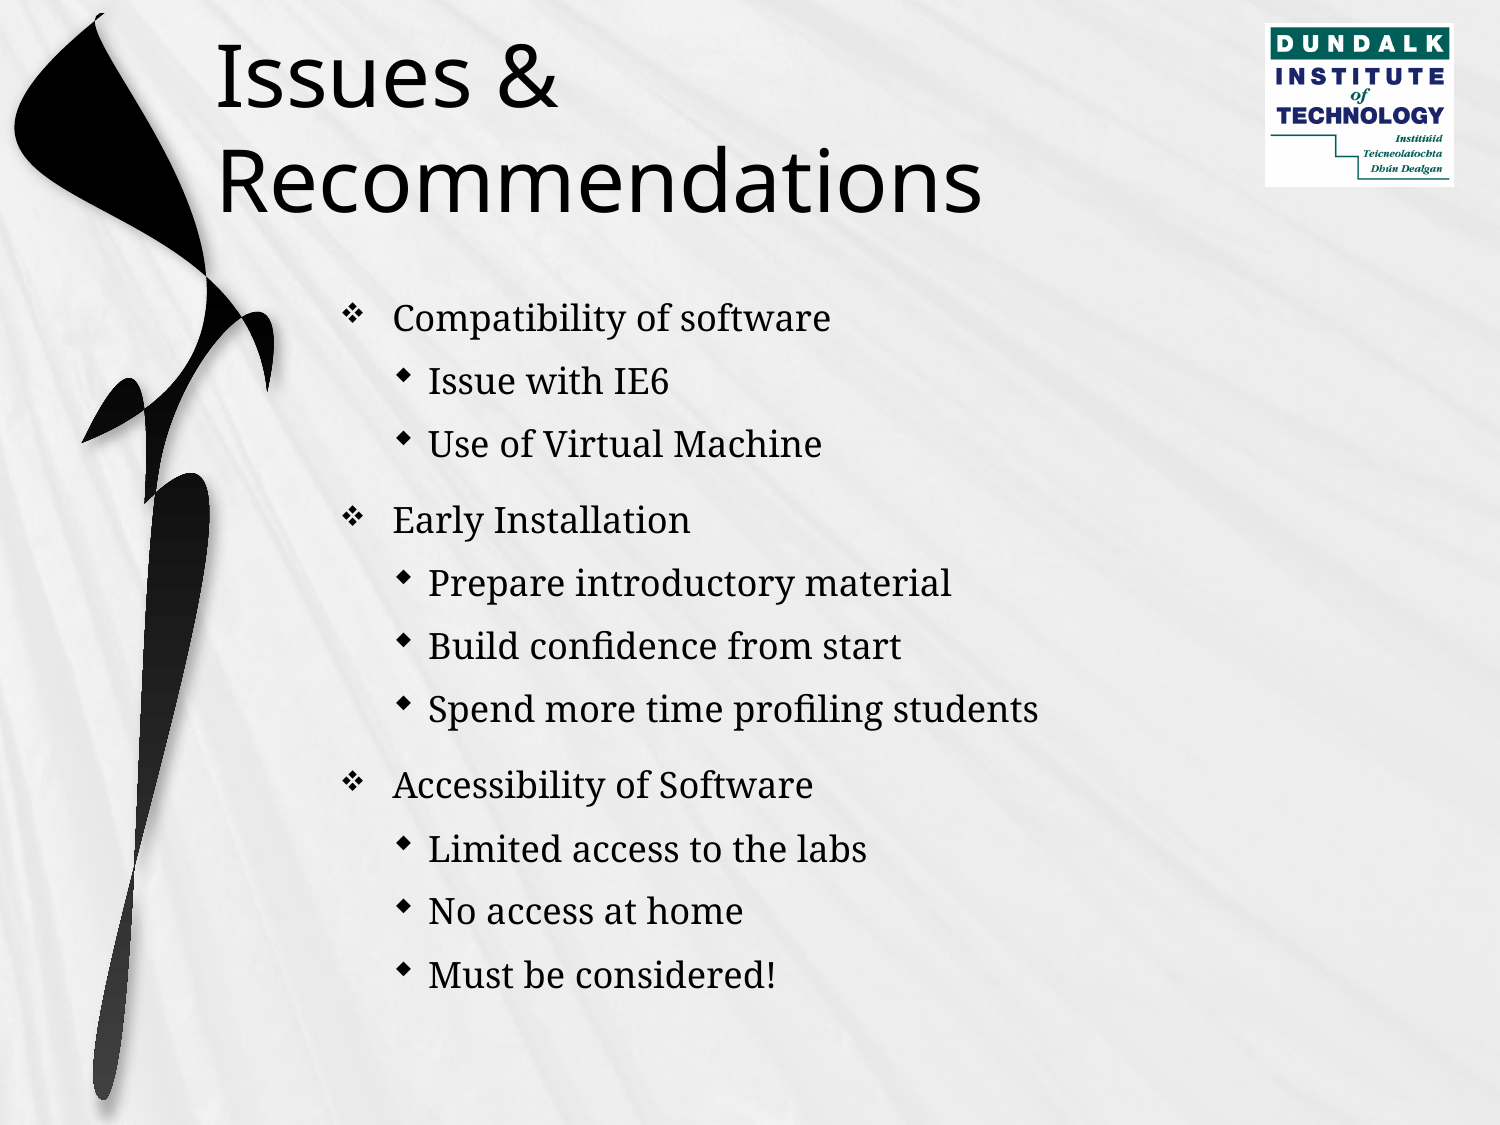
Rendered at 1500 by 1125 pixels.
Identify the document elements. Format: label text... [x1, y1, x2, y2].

picture [1265, 23, 1454, 187]
title Issues & Recommendations [200, 12, 1317, 238]
list Compatibility of software Issue with IE6 Use of Virtual Machine Early Installation Prepare introductory material Build confidence from start Spend more time profiling students Accessibility of Software Limited access to the labs No access at home Must be considered! [324, 287, 1316, 1005]
